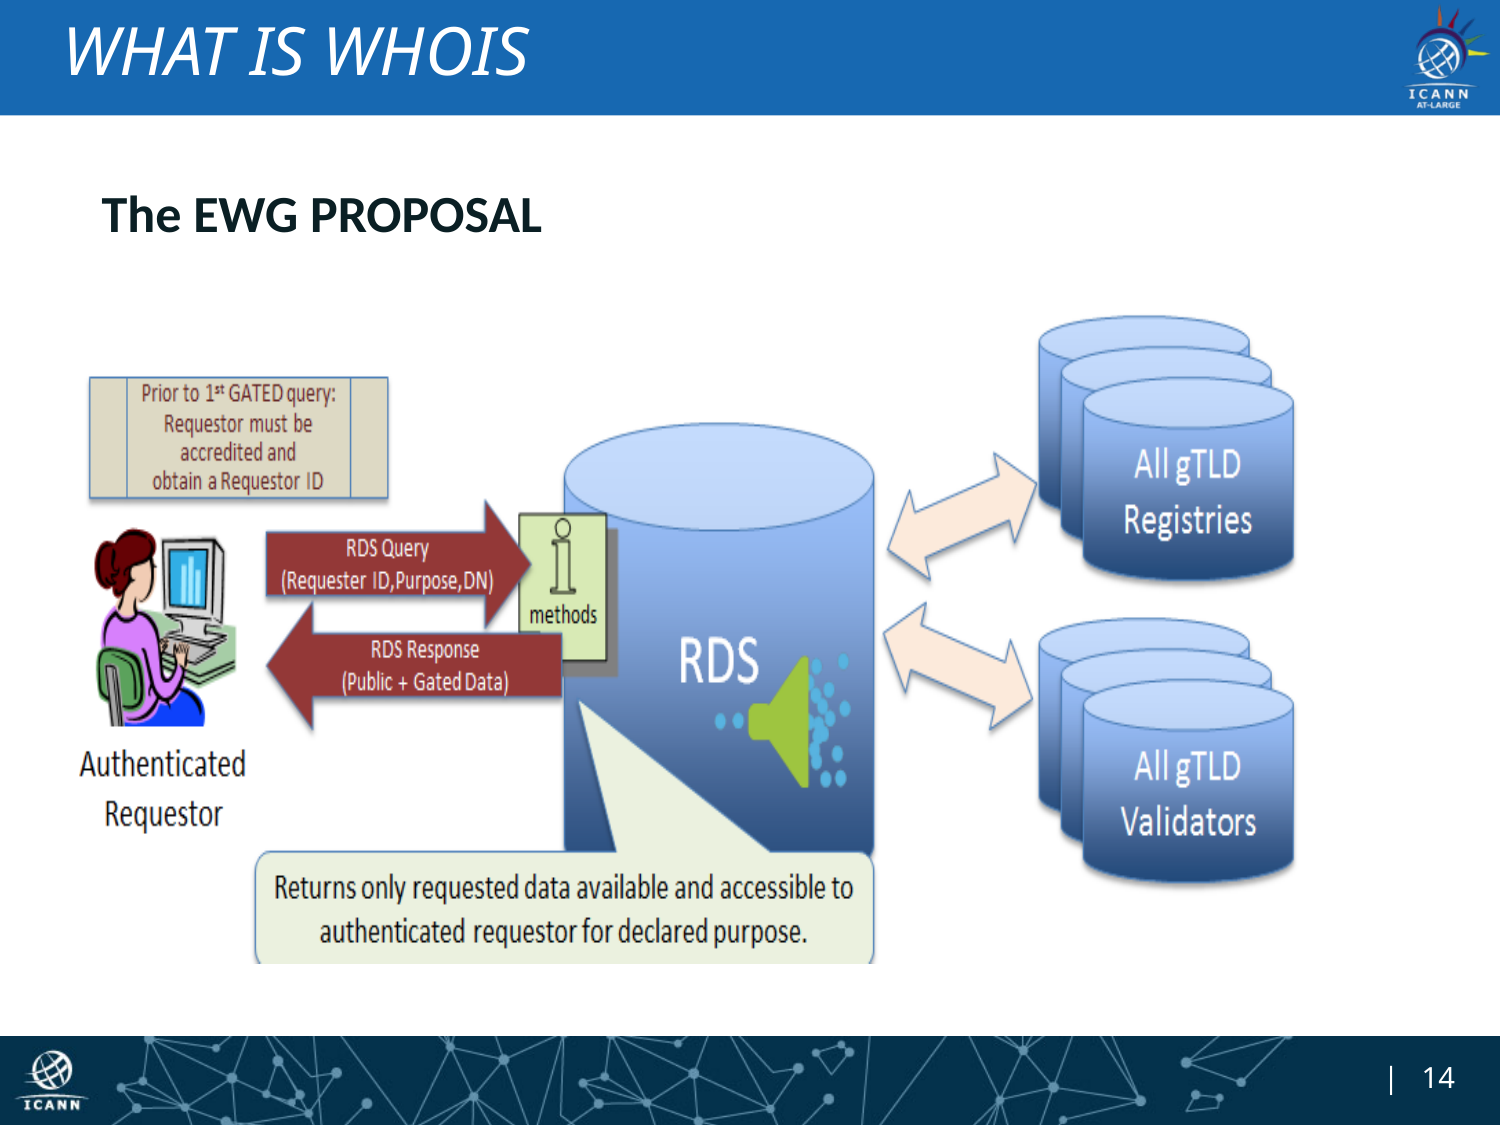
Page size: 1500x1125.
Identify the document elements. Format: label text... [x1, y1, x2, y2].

text_box The EWG PROPOSAL [86, 172, 1417, 375]
title WHAT IS WHOIS [1493, 0, 1500, 116]
picture [1389, 0, 1493, 112]
picture [0, 1036, 1500, 1125]
title WHAT IS WHOIS [0, 0, 1388, 116]
picture [63, 312, 1301, 964]
